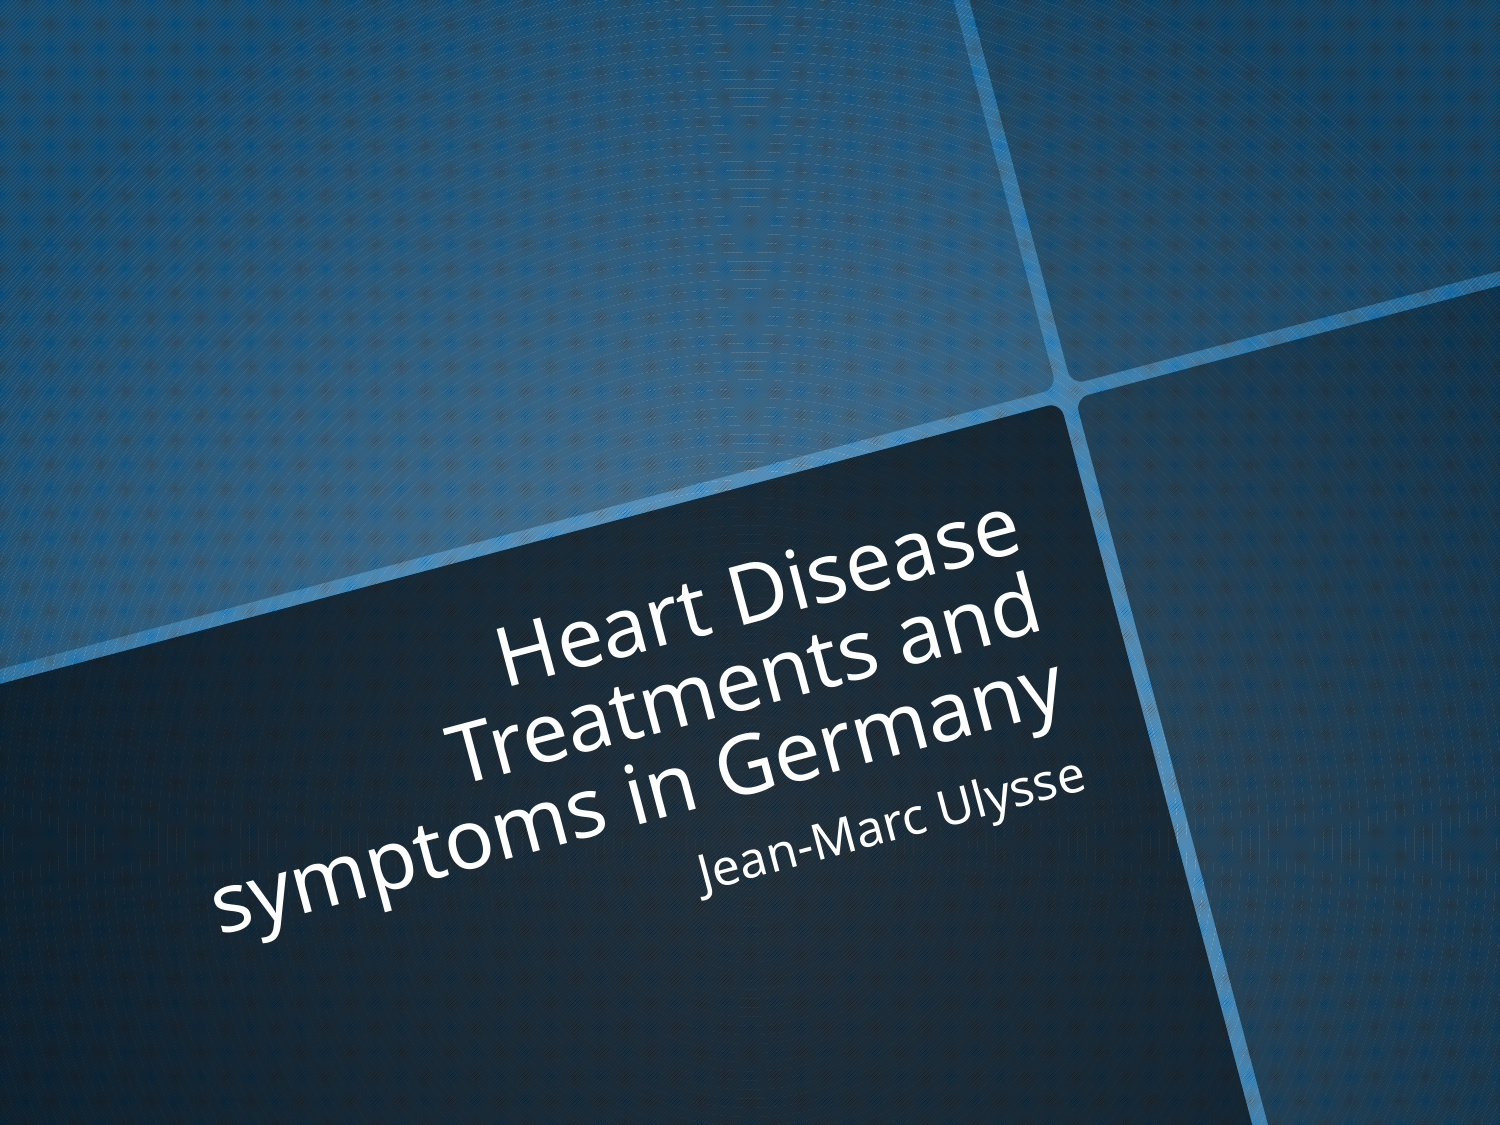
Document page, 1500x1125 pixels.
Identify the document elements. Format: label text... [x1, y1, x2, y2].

title Heart Disease Treatments and symptoms in Germany [72, 473, 1089, 982]
subtitle Jean-Marc Ulysse [350, 728, 1136, 1106]
